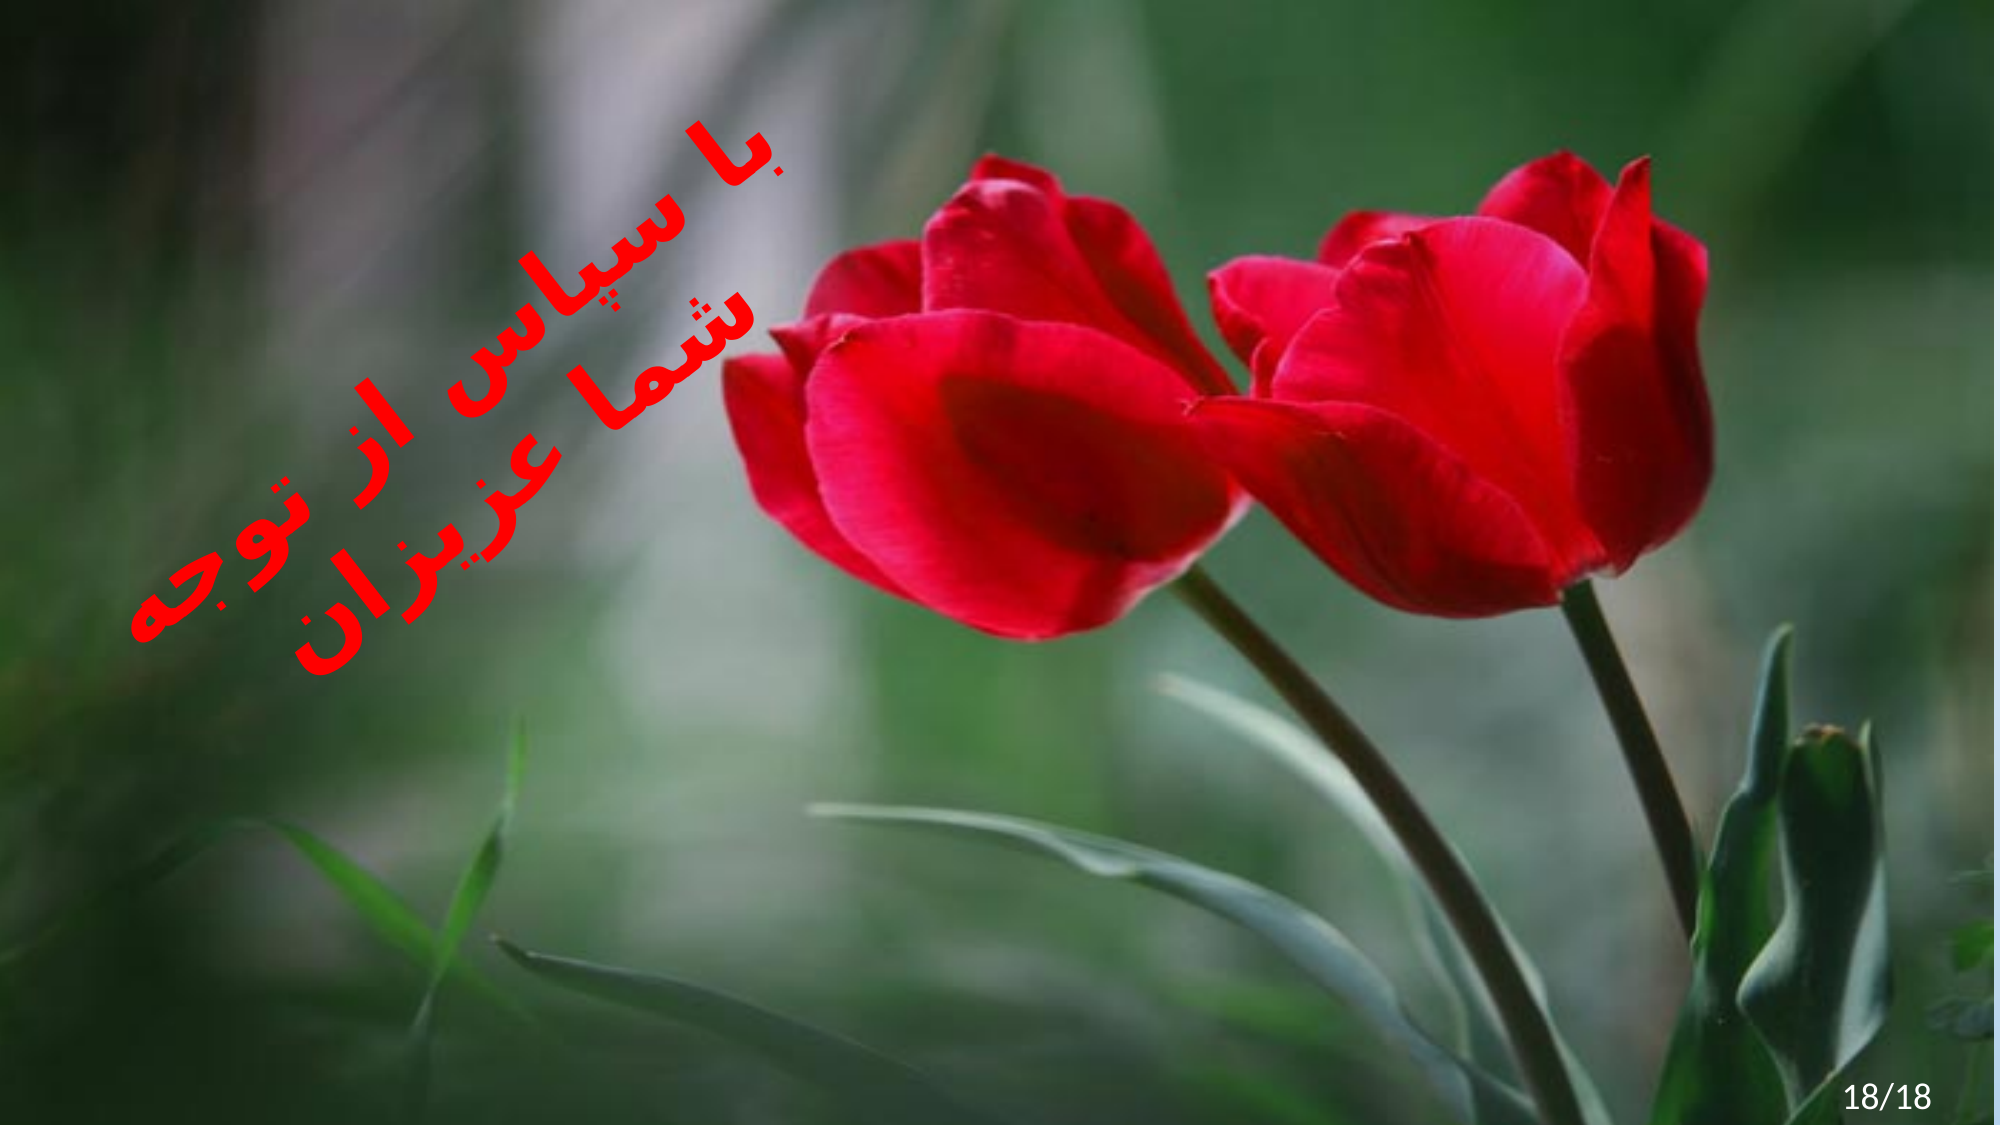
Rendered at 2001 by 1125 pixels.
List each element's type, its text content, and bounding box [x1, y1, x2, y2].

picture [0, 0, 1994, 1125]
text_box 18/18 [1994, 1064, 2000, 1125]
